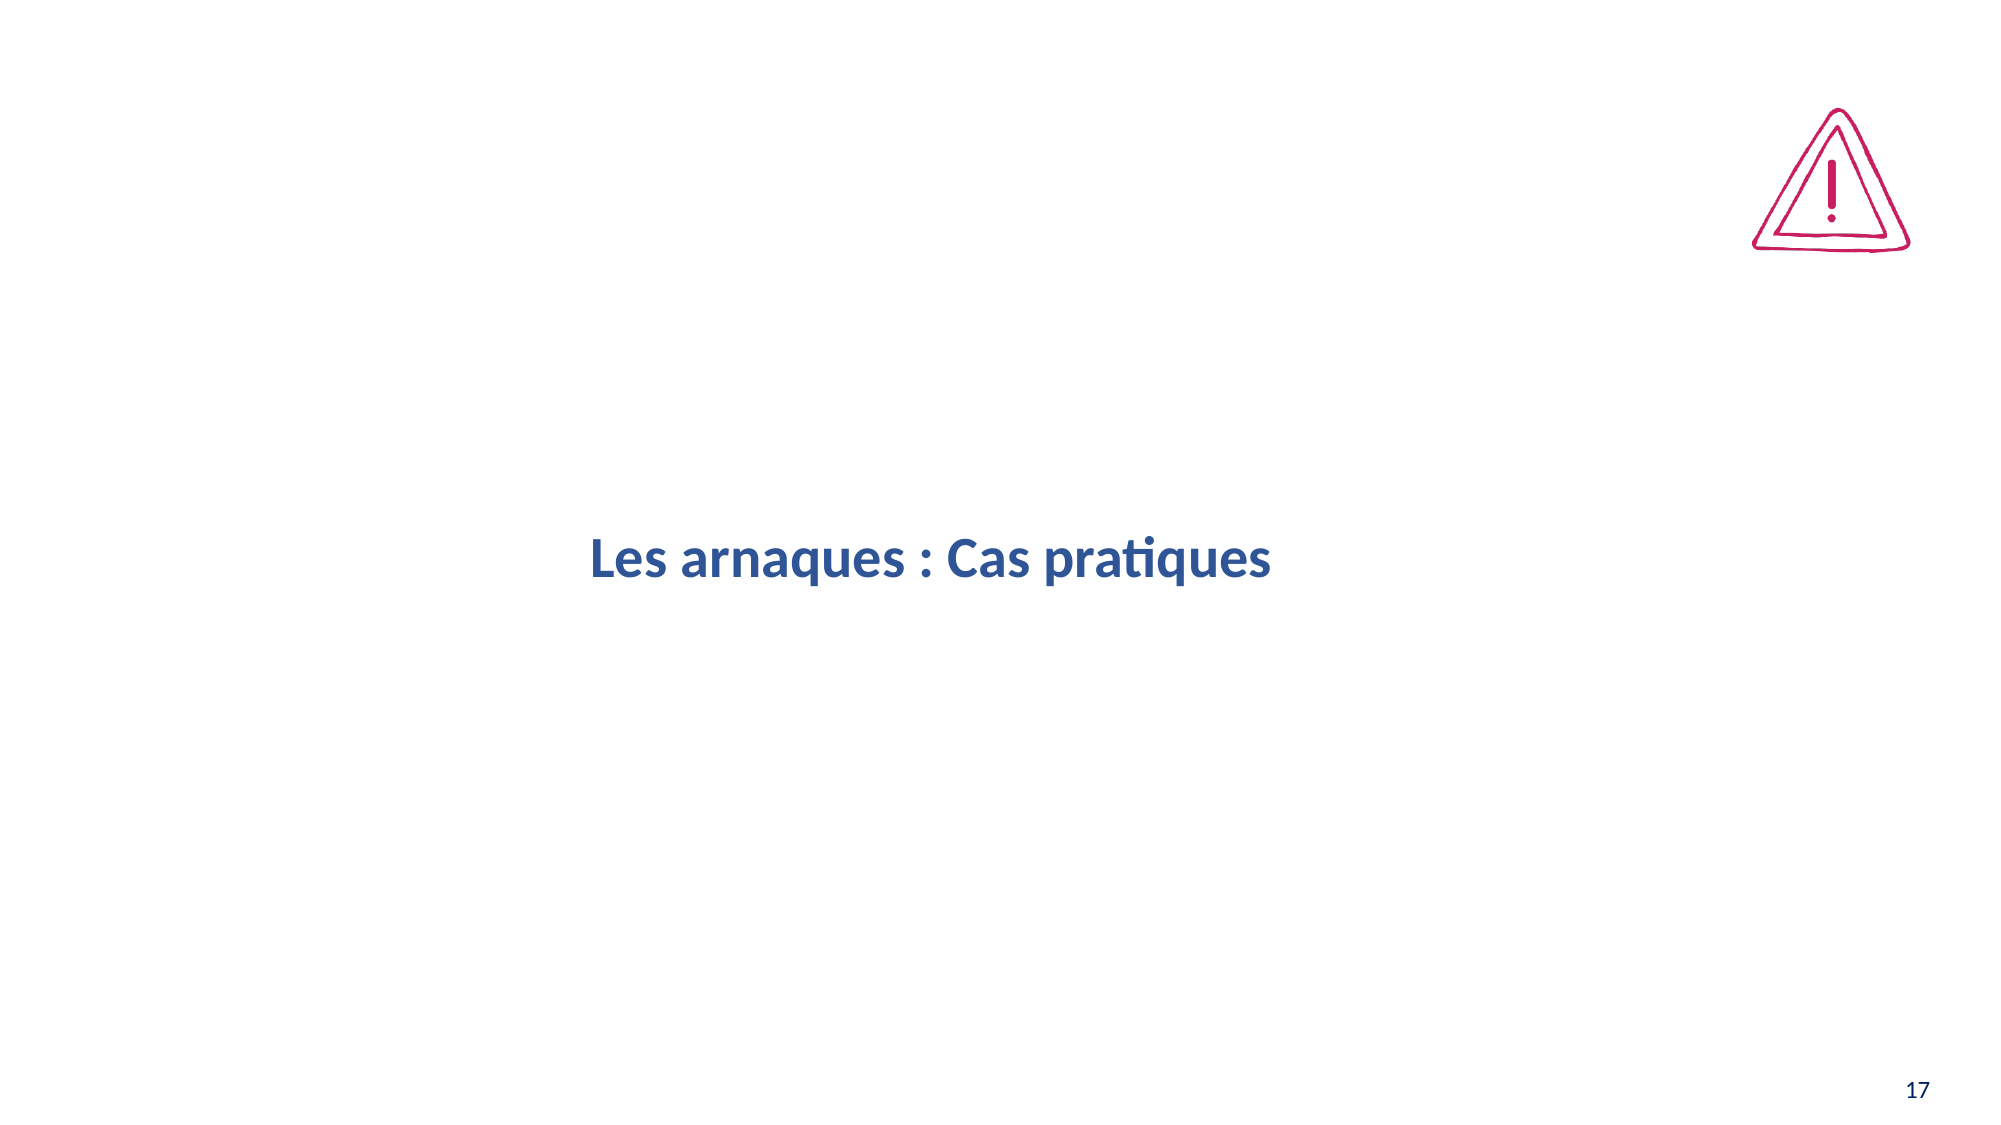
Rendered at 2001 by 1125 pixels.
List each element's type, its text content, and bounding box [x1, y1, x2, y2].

picture [1749, 98, 1913, 262]
title Les arnaques : Cas pratiques [575, 358, 2000, 751]
